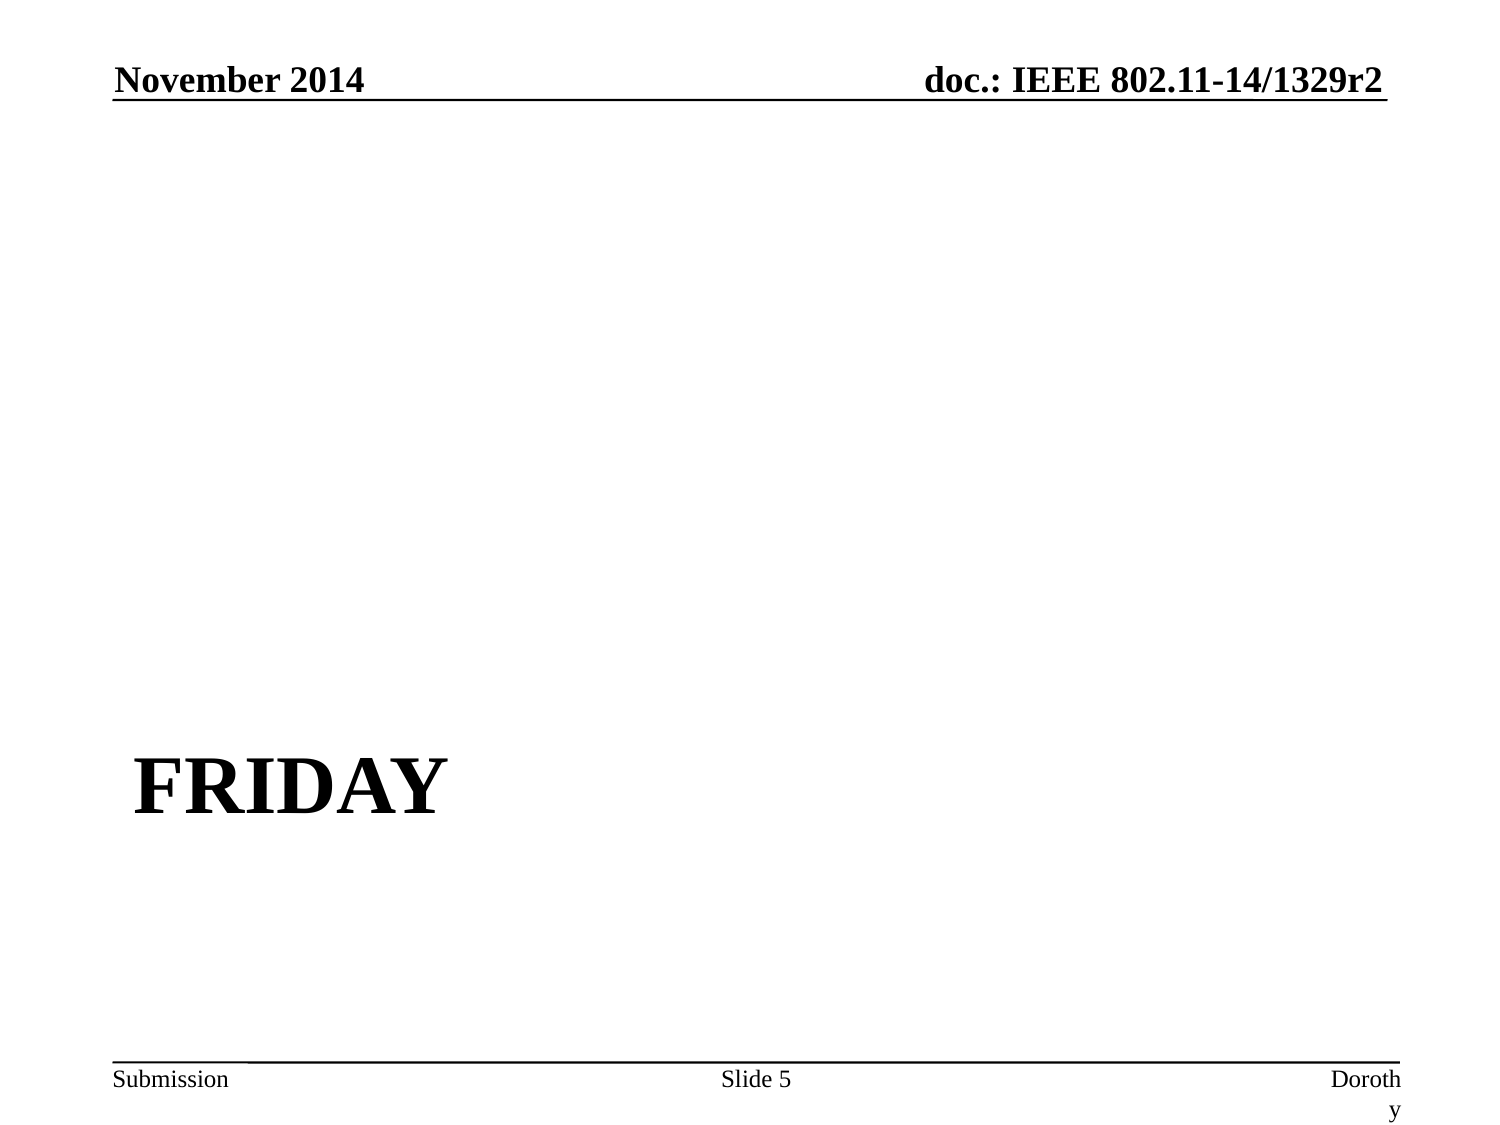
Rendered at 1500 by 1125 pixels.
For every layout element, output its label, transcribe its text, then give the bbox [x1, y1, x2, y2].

footer Dorothy Stanley, Aruba Networks [1324, 1061, 1402, 1093]
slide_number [114, 54, 374, 101]
slide_number Slide 5 [712, 1061, 800, 1093]
title Friday [118, 722, 1394, 947]
